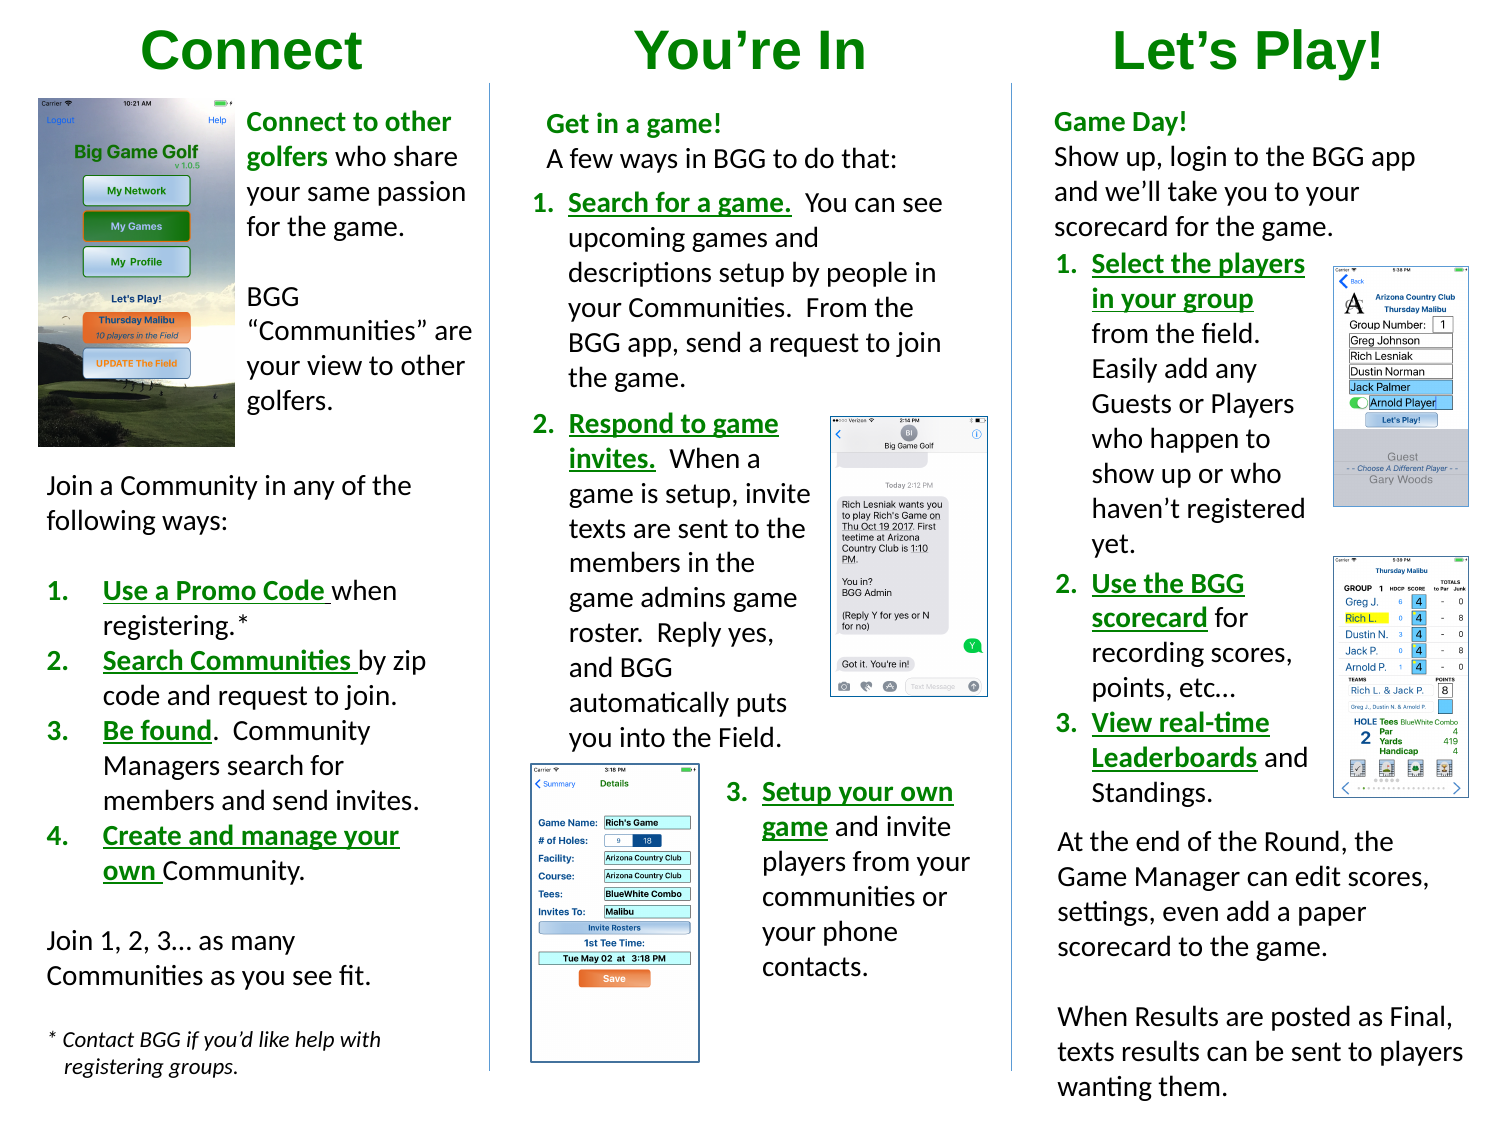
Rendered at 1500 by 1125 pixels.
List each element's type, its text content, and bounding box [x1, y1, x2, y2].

picture [531, 765, 698, 1062]
picture [38, 98, 235, 447]
text_box Join a Community in any of the following ways: Use a Promo Code when registering.* Search Communities by zip code and request to join. Be found. Community Managers search for members and send invites. Create and manage your own Community. Join 1, 2, 3… as many Communities as you see fit. [31, 459, 473, 999]
text_box You’re In [569, 15, 932, 87]
text_box Connect to other golfers who share your same passion for the game. BGG “Communities” are your view to other golfers. [231, 94, 489, 424]
text_box Setup your own game and invite players from your communities or your phone contacts. [709, 765, 986, 990]
text_box Respond to game invites. When a game is setup, invite texts are sent to the members in the game admins game roster. Reply yes, and BGG automatically puts you into the Field. [516, 396, 834, 761]
text_box Use the BGG scorecard for recording scores, points, etc… View real-time Leaderboards and Standings. [1039, 556, 1357, 816]
text_box At the end of the Round, the Game Manager can edit scores, settings, even add a paper scorecard to the game. When Results are posted as Final, texts results can be sent to players wanting them. [1042, 815, 1483, 1110]
text_box Game Day! Show up, login to the BGG app and we’ll take you to your scorecard for the game. [1039, 94, 1480, 250]
text_box Get in a game! A few ways in BGG to do that: [531, 97, 972, 182]
text_box Search for a game. You can see upcoming games and descriptions setup by people in your Communities. From the BGG app, send a request to join the game. [515, 176, 985, 401]
picture [1333, 266, 1469, 507]
picture [830, 416, 988, 697]
text_box * Contact BGG if you’d like help with registering groups. [29, 1016, 471, 1087]
picture [1333, 556, 1469, 798]
text_box Connect [70, 15, 434, 87]
text_box Let’s Play! [1068, 15, 1431, 87]
text_box Select the players in your group from the field. Easily add any Guests or Players who happen to show up or who haven’t registered yet. [1039, 237, 1326, 556]
